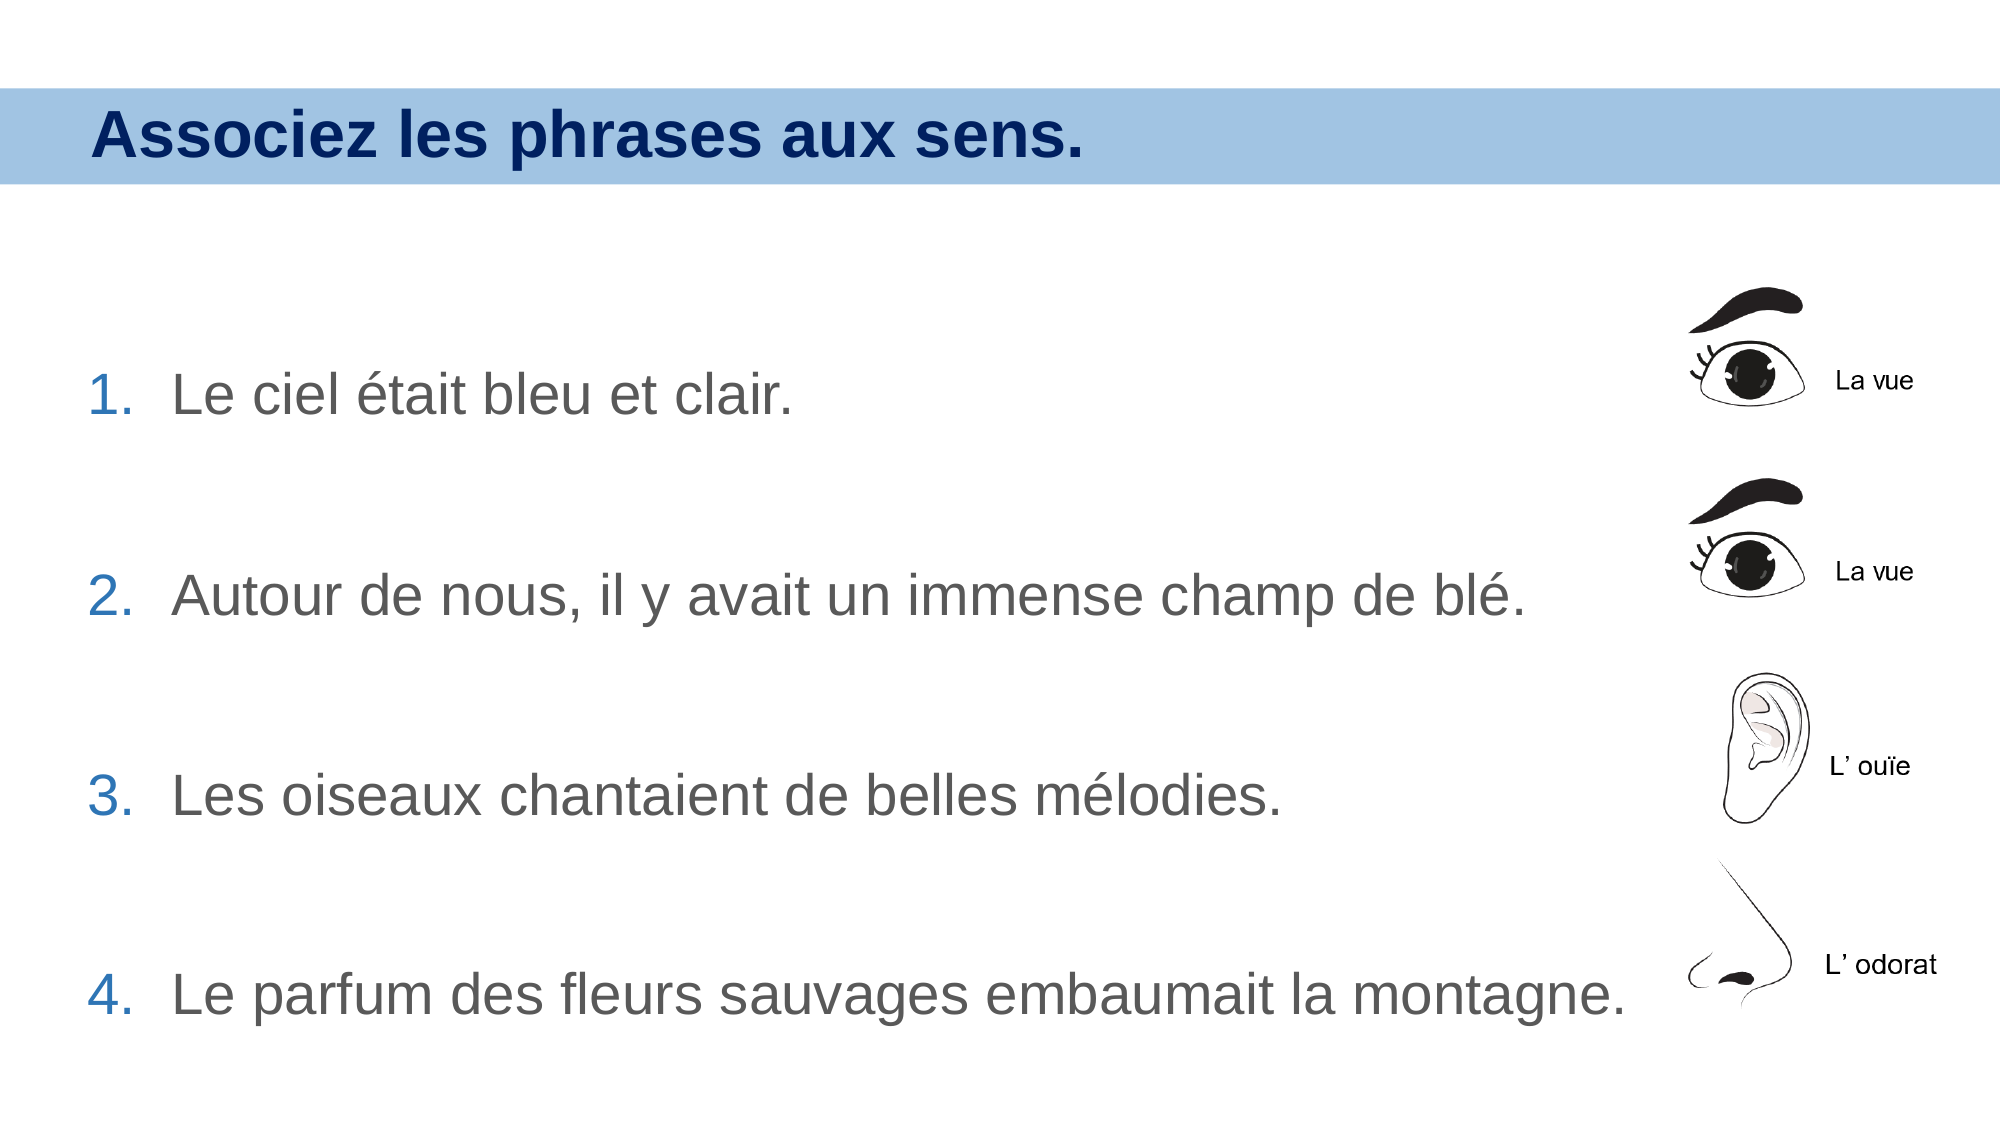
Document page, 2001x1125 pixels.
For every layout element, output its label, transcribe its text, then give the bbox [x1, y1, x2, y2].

picture [1723, 672, 1915, 824]
list Associez les phrases aux sens. [0, 88, 2000, 185]
picture [1688, 287, 1949, 409]
picture [1688, 858, 1949, 1010]
text_box Le ciel était bleu et clair. Autour de nous, il y avait un immense champ de blé. Les oiseaux chantaient de belles mélodies. Le parfum des fleurs sauvages embaumait la montagne. [71, 236, 1662, 1042]
picture [1688, 478, 1949, 600]
